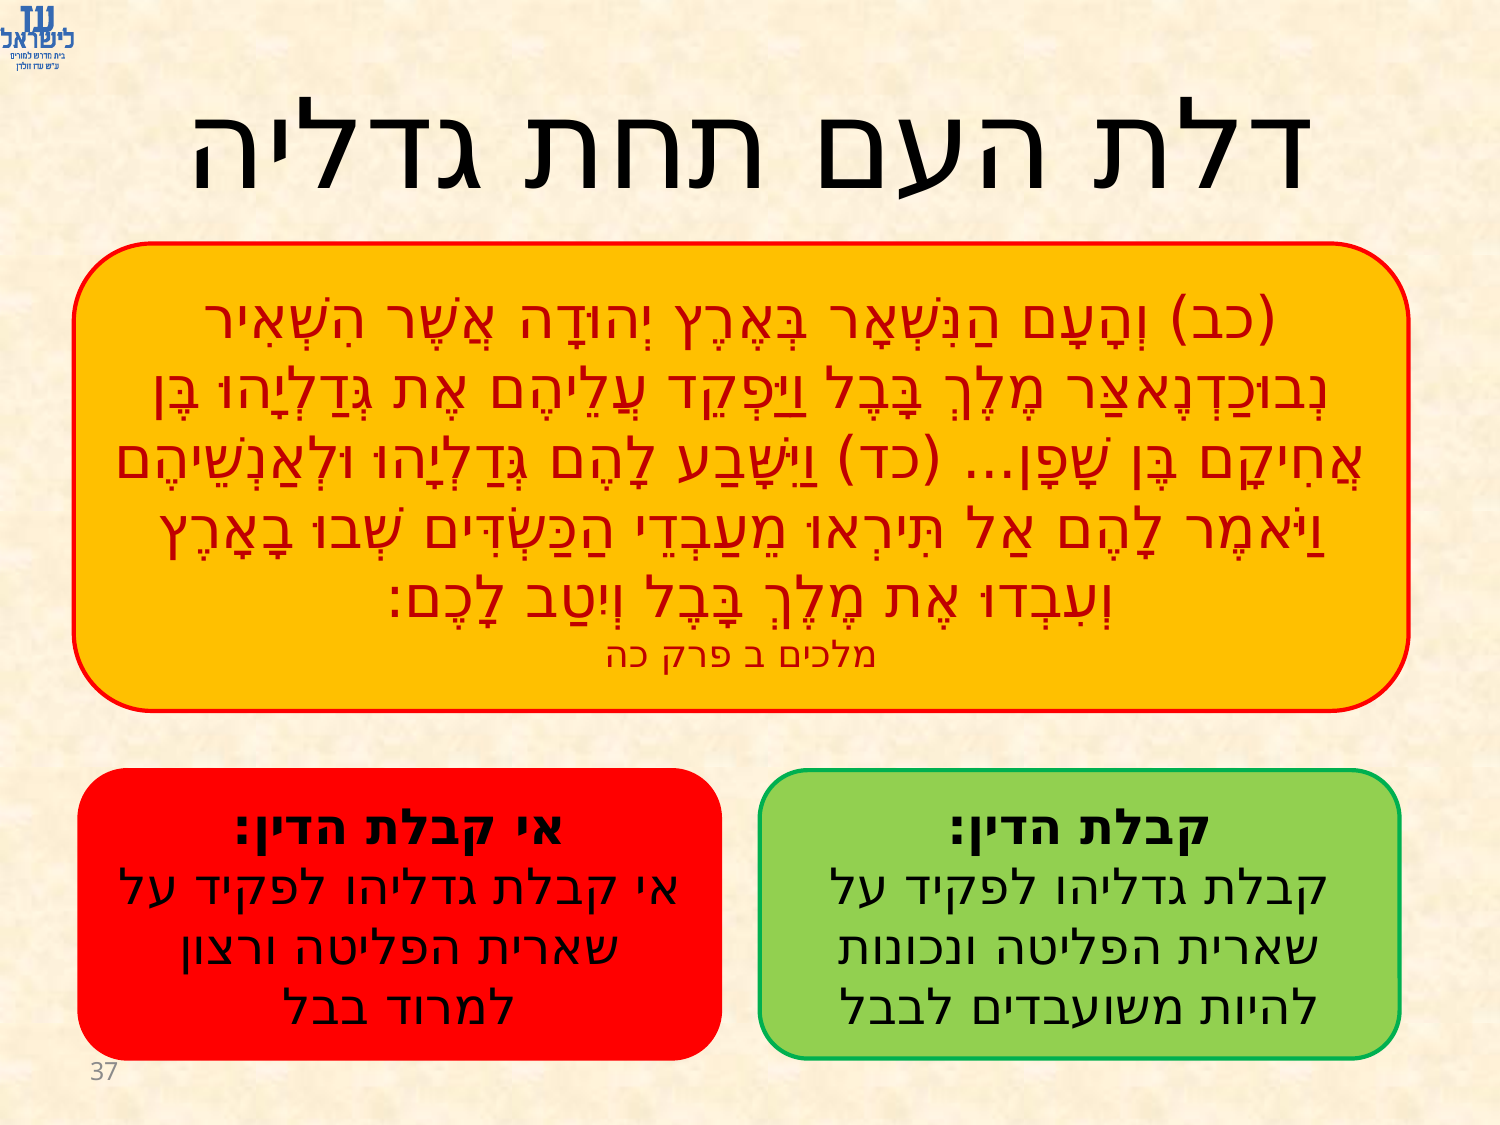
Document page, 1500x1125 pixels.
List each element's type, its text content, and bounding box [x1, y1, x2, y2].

text_box קבלת הדין: קבלת גדליהו לפקיד על שארית הפליטה ונכונות להיות משועבדים לבבל [757, 768, 1402, 1061]
picture [0, 0, 1500, 1125]
text_box אי קבלת הדין: אי קבלת גדליהו לפקיד על שארית הפליטה ורצון למרוד בבל [77, 768, 723, 1061]
title דלת העם תחת גדליה [75, 45, 1425, 233]
text_box (כב) וְהָעָם הַנִּשְׁאָר בְּאֶרֶץ יְהוּדָה אֲשֶׁר הִשְׁאִיר נְבוּכַדְנֶאצַּר מֶלֶךְ בָּבֶל וַיַּפְקֵד עֲלֵיהֶם אֶת גְּדַלְיָהוּ בֶּן אֲחִיקָם בֶּן שָׁפָן... (כד) וַיִּשָּׁבַע לָהֶם גְּדַלְיָהוּ וּלְאַנְשֵׁיהֶם וַיֹּאמֶר לָהֶם אַל תִּירְאוּ מֵעַבְדֵי הַכַּשְׂדִּים שְׁבוּ בָאָרֶץ וְעִבְדוּ אֶת מֶלֶךְ בָּבֶל וְיִטַב לָכֶם: מלכים ב פרק כה [71, 241, 1411, 714]
slide_number 37 [75, 1042, 425, 1103]
